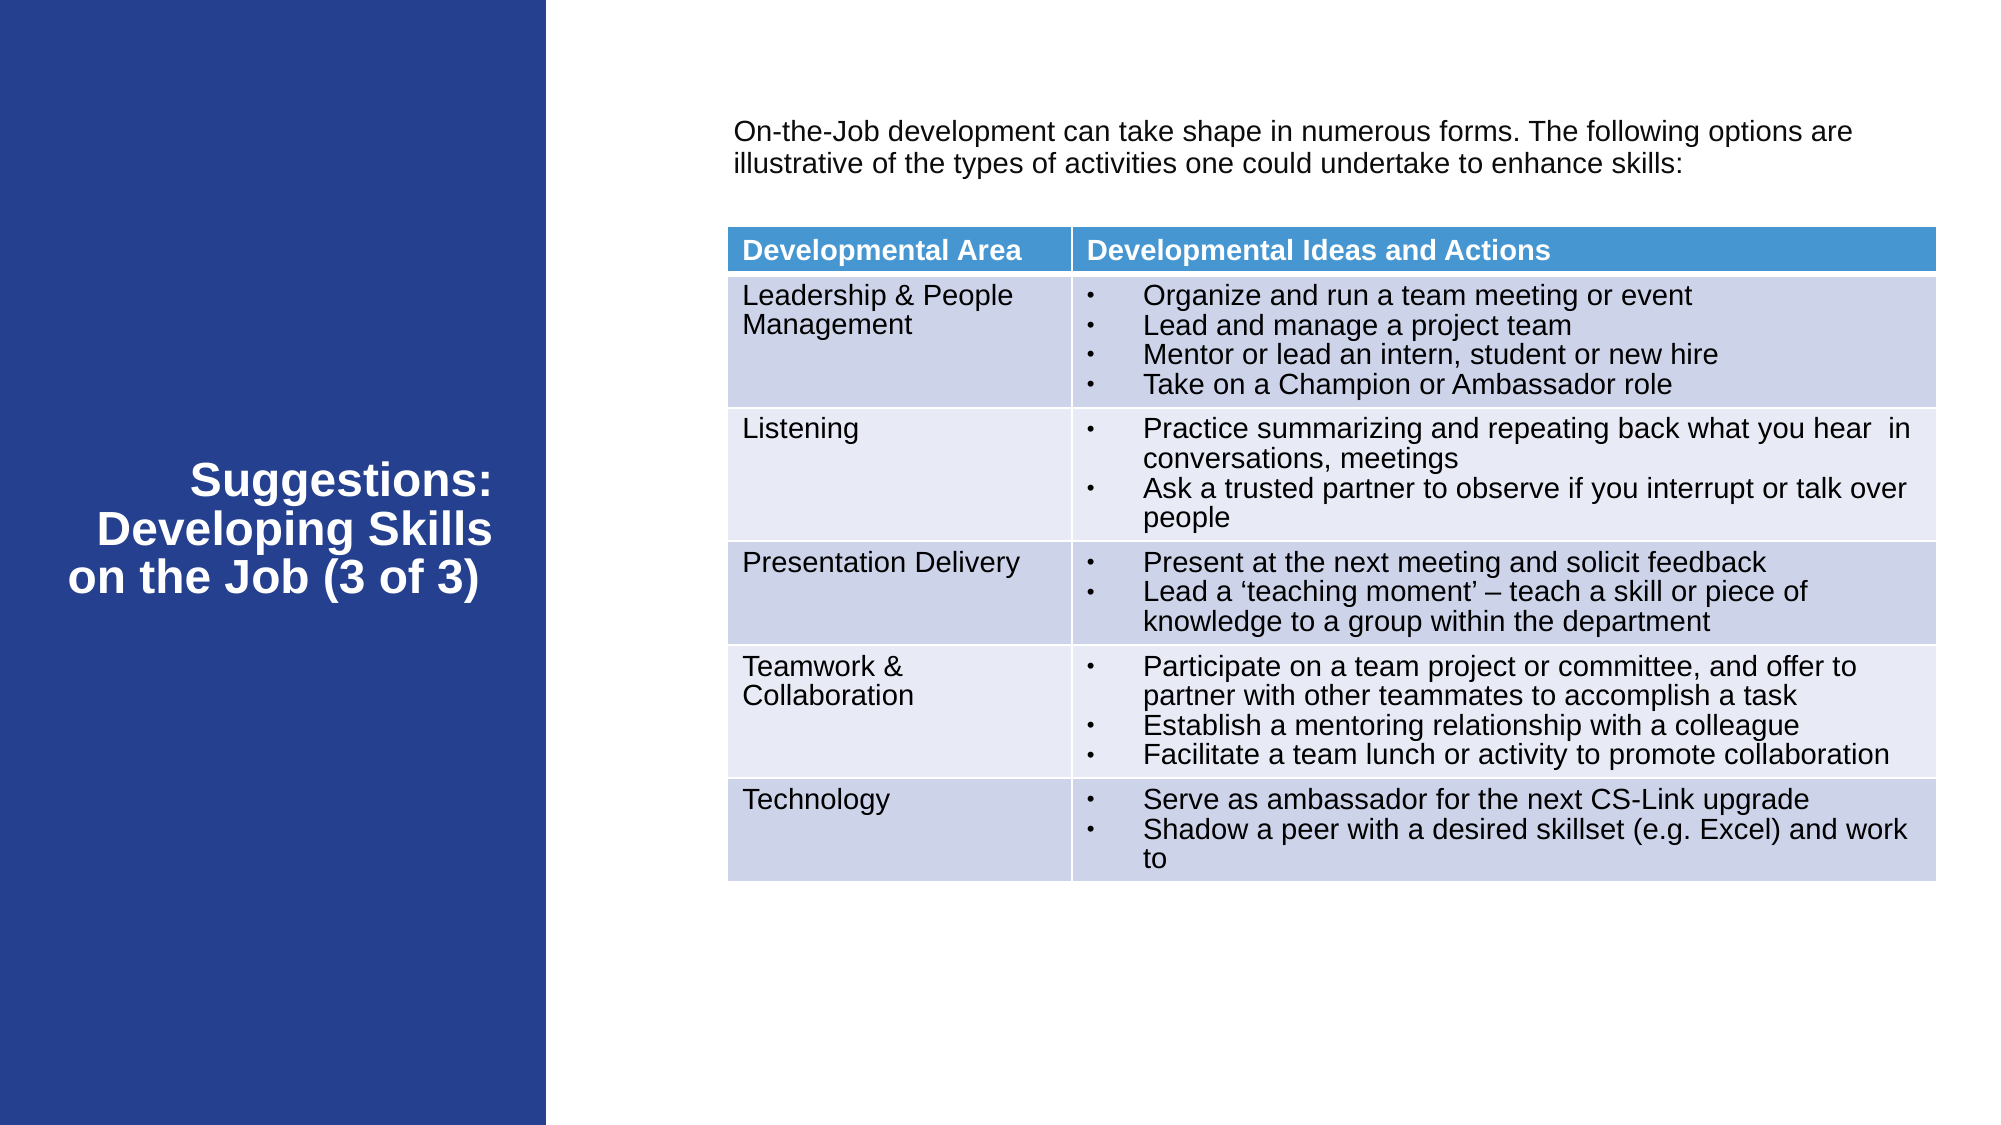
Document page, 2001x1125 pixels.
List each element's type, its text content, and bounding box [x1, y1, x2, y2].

list On-the-Job development can take shape in numerous forms. The following options are illustrative of the types of activities one could undertake to enhance skills: [701, 107, 1963, 1009]
table_cell Participate on a team project or committee, and offer to partner with other teammates to accomplish a task Establish a mentoring relationship with a colleague Facilitate a team lunch or activity to promote collaboration [1073, 646, 1936, 777]
table_header Developmental Ideas and Actions [1073, 227, 1936, 271]
table_cell Presentation Delivery [728, 542, 1071, 644]
table_cell Practice summarizing and repeating back what you hear in conversations, meetings Ask a trusted partner to observe if you interrupt or talk over people [1073, 409, 1936, 540]
table_cell Technology [728, 779, 1071, 881]
table_cell Teamwork & Collaboration [728, 646, 1071, 777]
title Suggestions: Developing Skills on the Job (3 of 3) [37, 448, 509, 667]
table_cell Serve as ambassador for the next CS-Link upgrade Shadow a peer with a desired skillset (e.g. Excel) and work to [1073, 779, 1936, 881]
table_cell Present at the next meeting and solicit feedback Lead a ‘teaching moment’ – teach a skill or piece of knowledge to a group within the department [1073, 542, 1936, 644]
table_cell Listening [728, 409, 1071, 540]
table_cell Organize and run a team meeting or event Lead and manage a project team Mentor or lead an intern, student or new hire Take on a Champion or Ambassador role [1073, 277, 1936, 407]
table_header Developmental Area [728, 227, 1071, 271]
table_cell Leadership & People Management [728, 277, 1071, 407]
